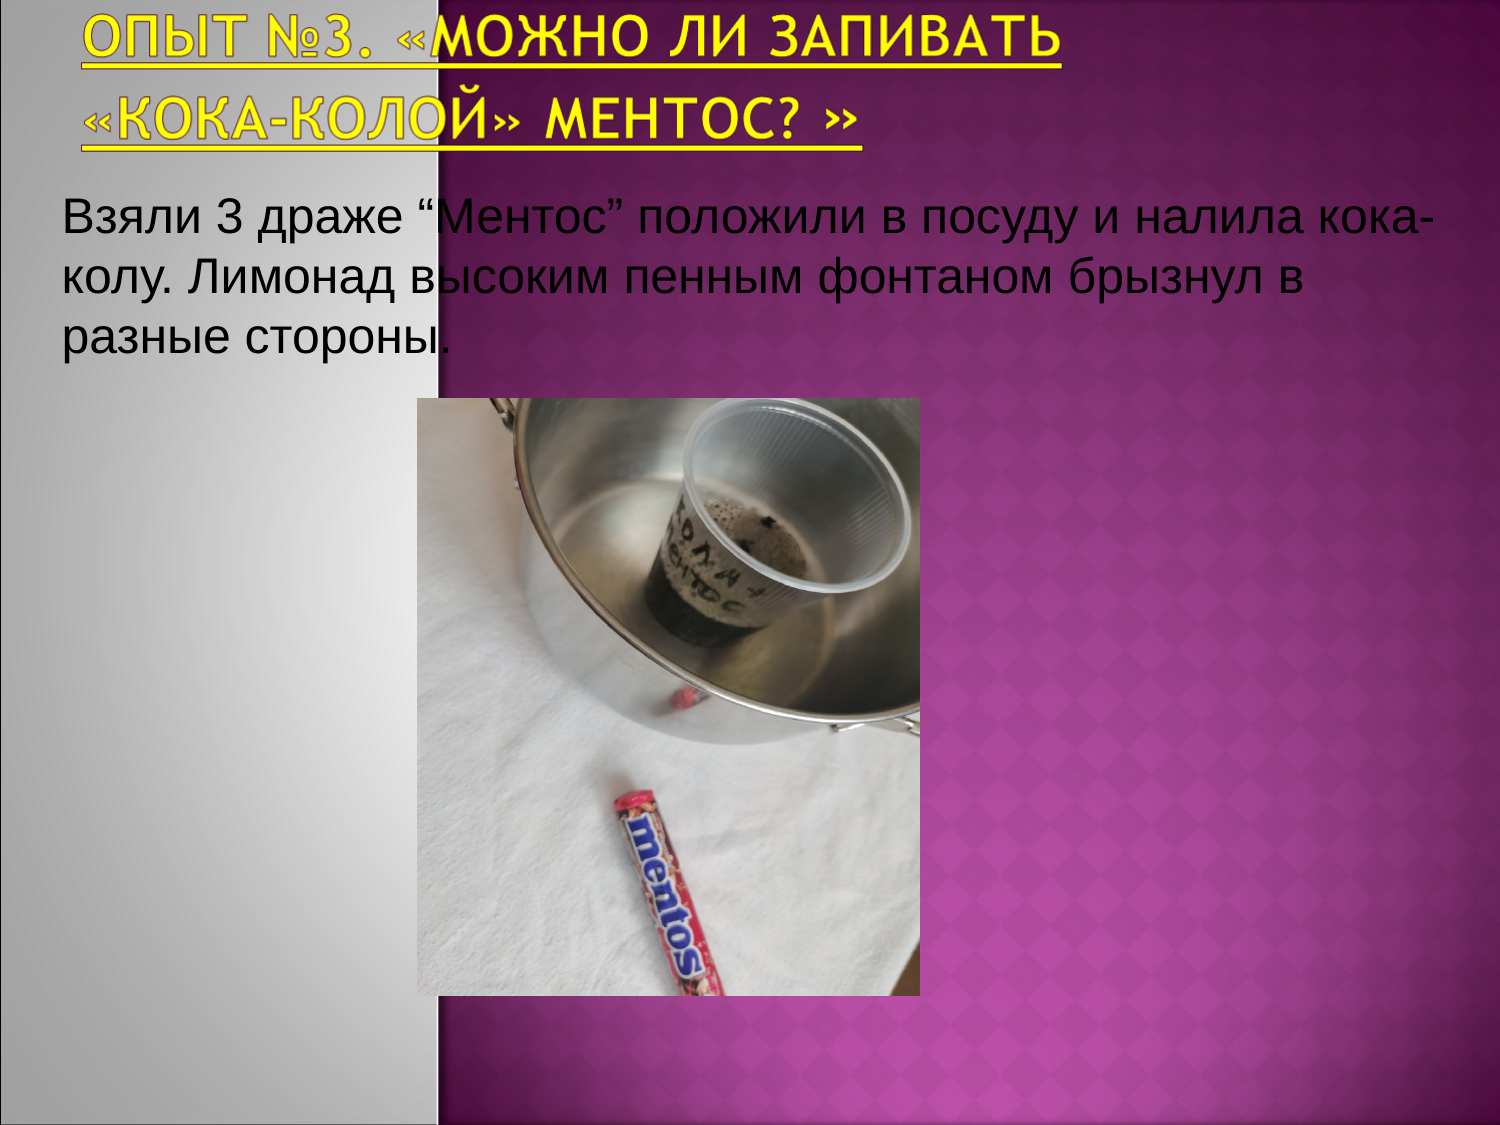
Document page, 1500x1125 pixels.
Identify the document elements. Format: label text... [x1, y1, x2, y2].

picture [0, 0, 1500, 1125]
text_box Взяли 3 драже “Ментос” положили в посуду и налила кока-колу. Лимонад высоким пенным фонтаном брызнул в разные стороны. [46, 175, 1453, 372]
